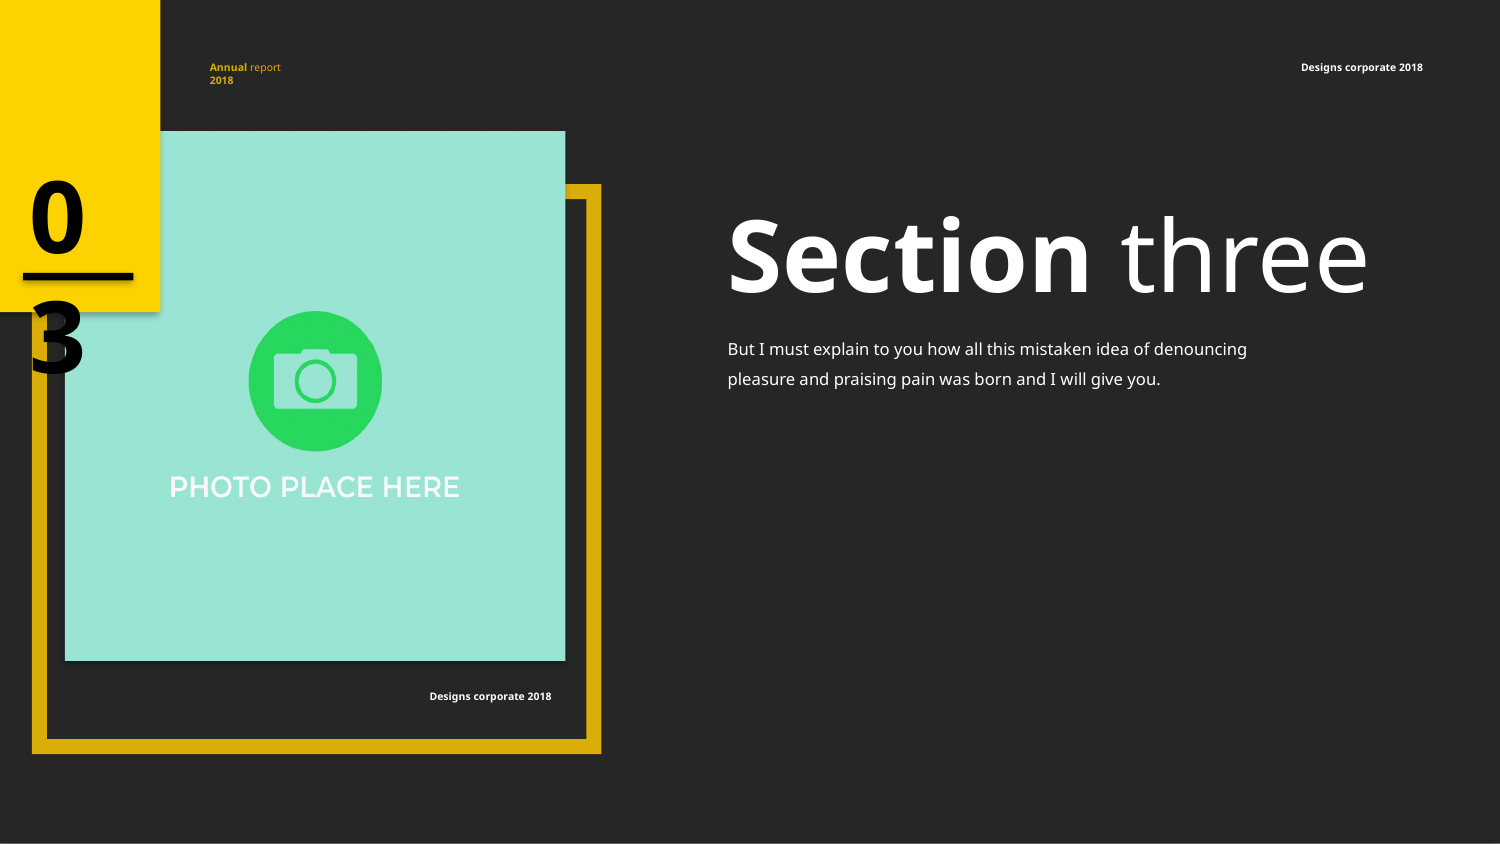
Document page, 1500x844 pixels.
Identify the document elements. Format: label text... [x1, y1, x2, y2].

text_box Designs corporate 2018 [1232, 54, 1439, 82]
text_box Designs corporate 2018 [361, 682, 567, 710]
text_box [64, 131, 566, 662]
text_box [0, 0, 161, 313]
text_box [22, 272, 134, 281]
text_box But I must explain to you how all this mistaken idea of denouncing pleasure and praising pain was born and I will give you. [712, 321, 1313, 397]
text_box [31, 184, 602, 755]
text_box Section three [712, 185, 1405, 320]
text_box [47, 200, 586, 739]
text_box Annual report 2018 [195, 53, 418, 94]
text_box [0, 0, 1500, 844]
text_box 03 [14, 146, 134, 401]
